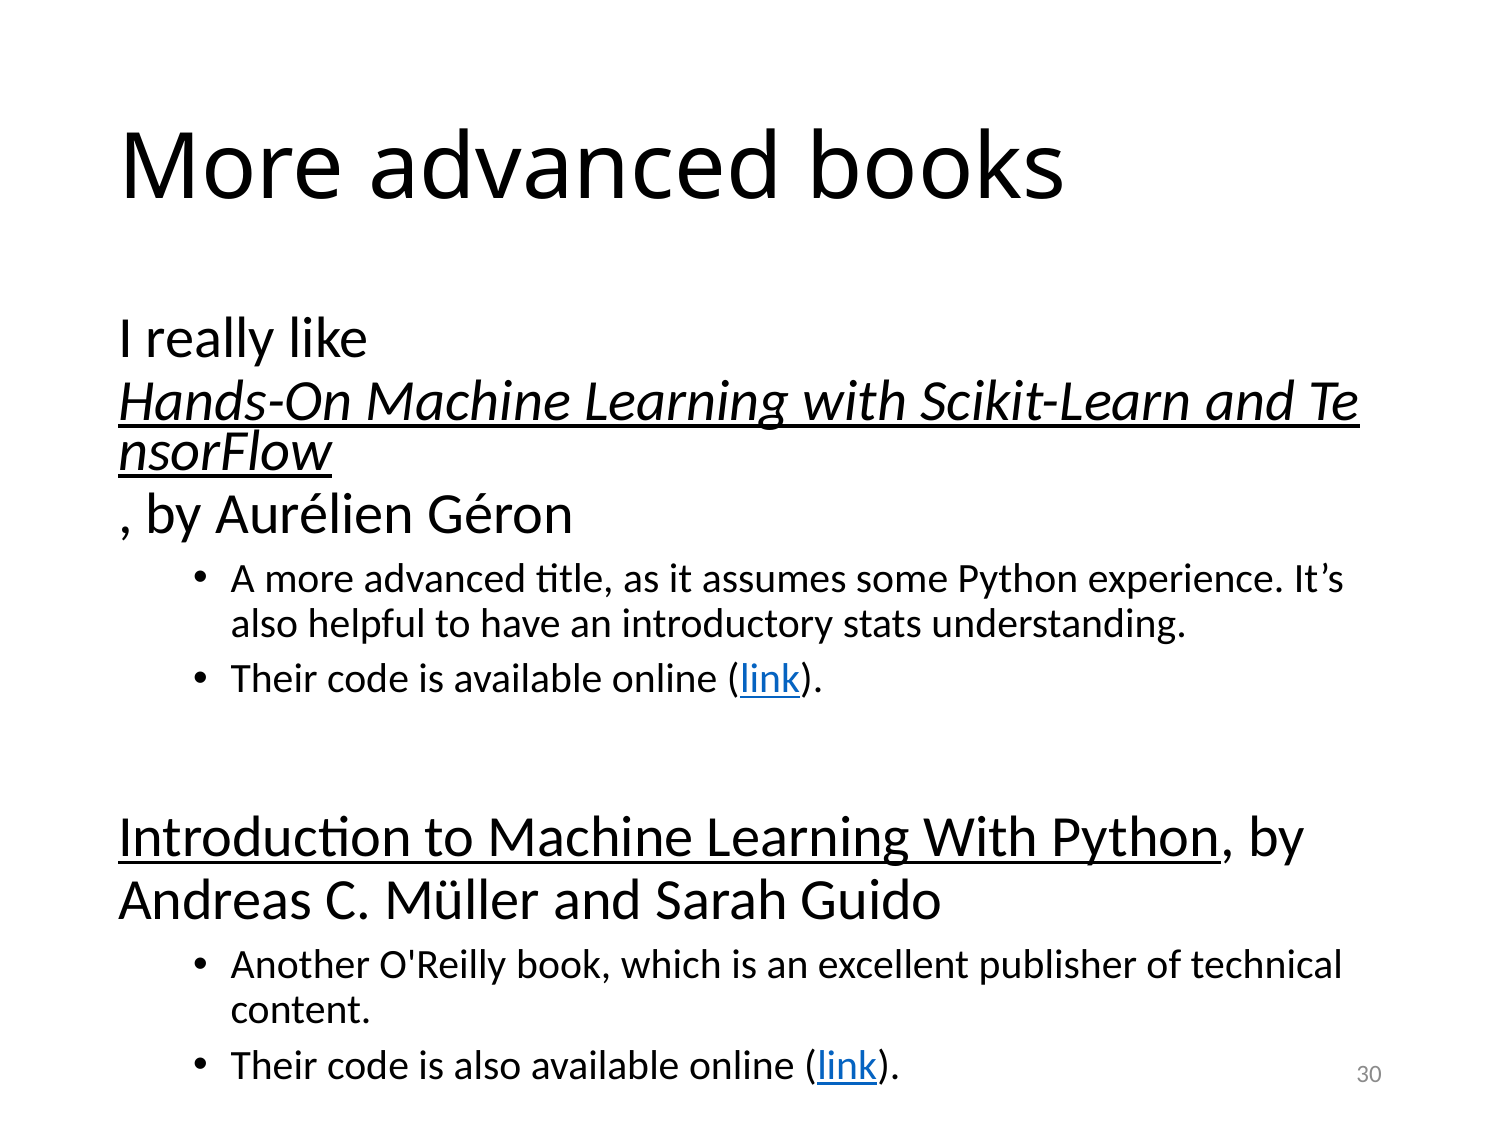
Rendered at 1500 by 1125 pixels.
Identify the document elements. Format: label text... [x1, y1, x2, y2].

slide_number 30 [1059, 1042, 1397, 1103]
title More advanced books [103, 59, 1397, 278]
list I really like Hands-On Machine Learning with Scikit-Learn and TensorFlow, by Aurélien Géron A more advanced title, as it assumes some Python experience. It’s also helpful to have an introductory stats understanding. Their code is available online (link). Introduction to Machine Learning With Python, by Andreas C. Müller and Sarah Guido Another O'Reilly book, which is an excellent publisher of technical content. Their code is also available online (link). [103, 299, 1397, 1014]
